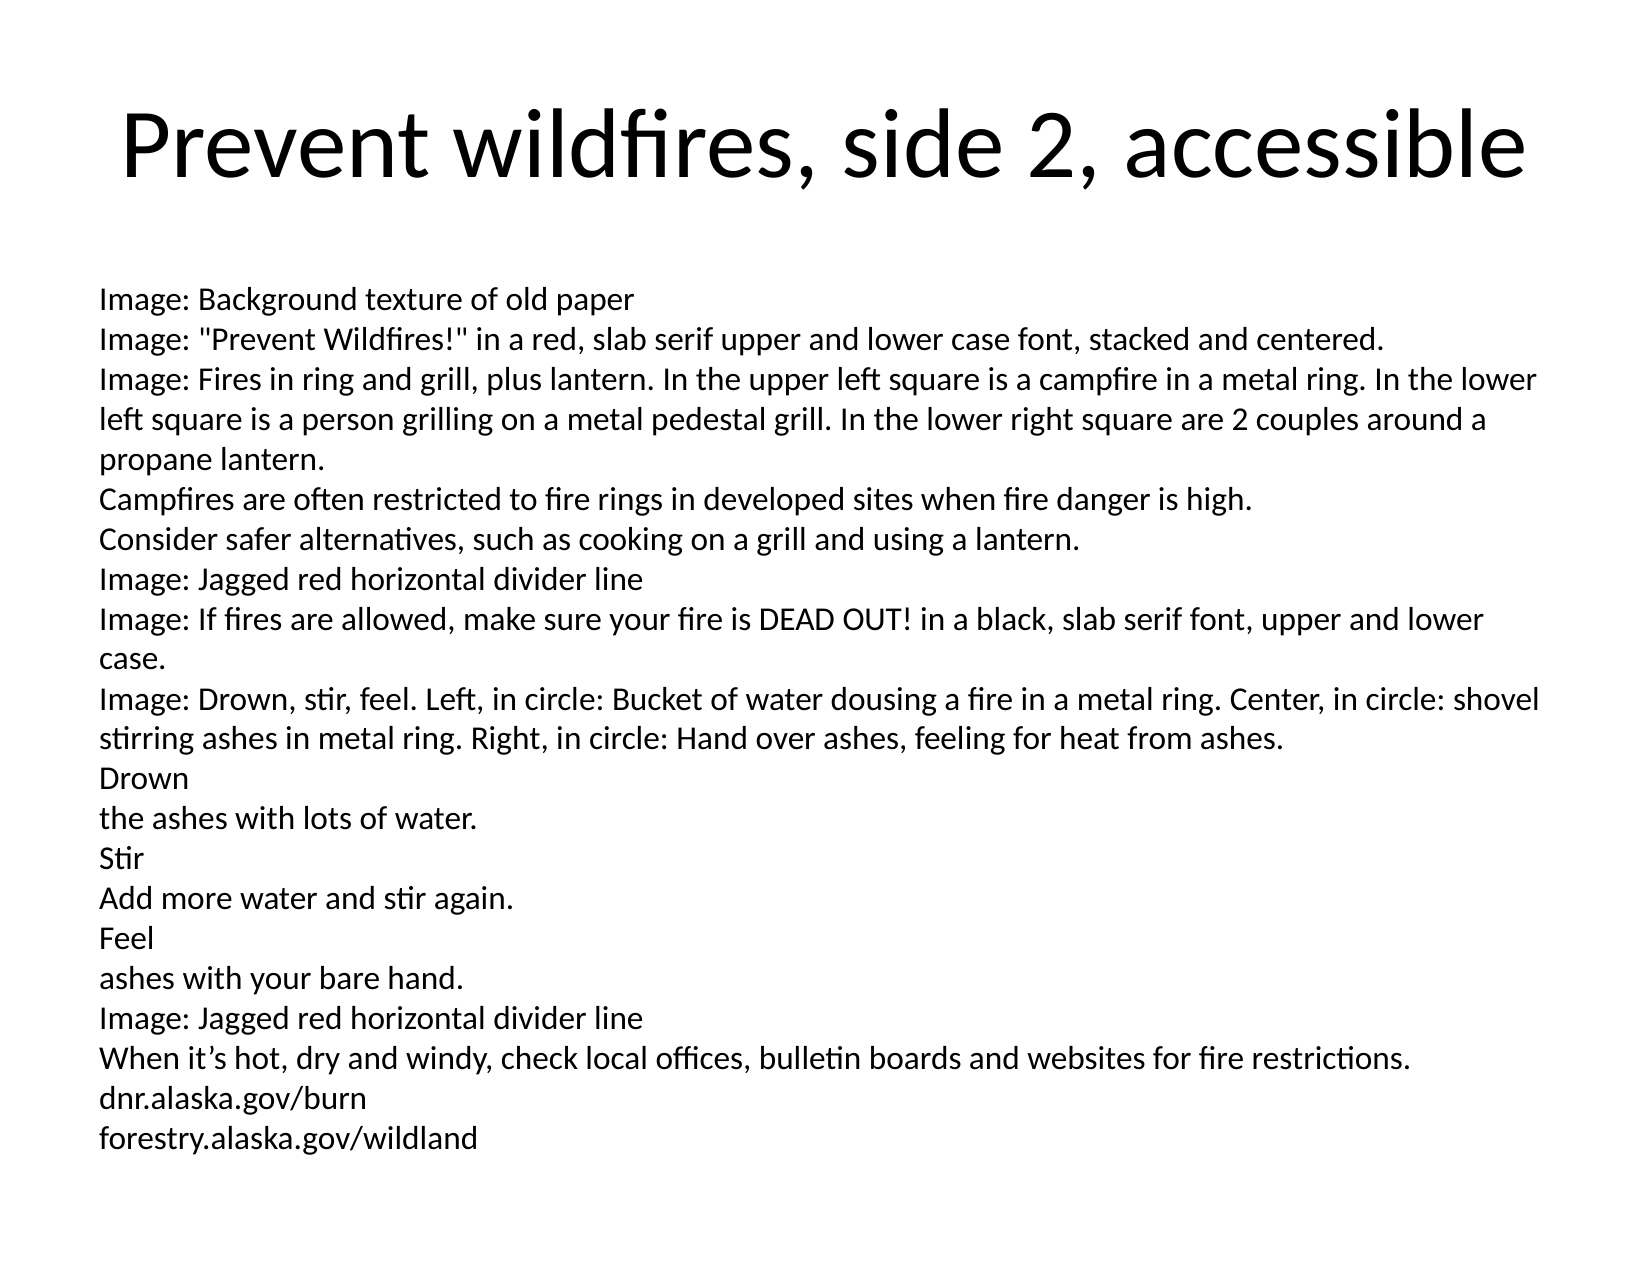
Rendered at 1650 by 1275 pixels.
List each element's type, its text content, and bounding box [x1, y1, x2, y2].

list Image: Background texture of old paper Image: "Prevent Wildfires!" in a red, slab serif upper and lower case font, stacked and centered. Image: Fires in ring and grill, plus lantern. In the upper left square is a campfire in a metal ring. In the lower left square is a person grilling on a metal pedestal grill. In the lower right square are 2 couples around a propane lantern. Campfires are often restricted to fire rings in developed sites when fire danger is high. Consider safer alternatives, such as cooking on a grill and using a lantern. Image: Jagged red horizontal divider line Image: If fires are allowed, make sure your fire is DEAD OUT! in a black, slab serif font, upper and lower case. Image: Drown, stir, feel. Left, in circle: Bucket of water dousing a fire in a metal ring. Center, in circle: shovel stirring ashes in metal ring. Right, in circle: Hand over ashes, feeling for heat from ashes. Drown the ashes with lots of water. Stir Add more water and stir again. Feel ashes with your bare hand. Image: Jagged red horizontal divider line When it’s hot, dry and windy, check local offices, bulletin boards and websites for fire restrictions. dnr.alaska.gov/burn forestry.alaska.gov/wildland [82, 269, 1568, 1176]
title Prevent wildfires, side 2, accessible [82, 66, 1568, 210]
